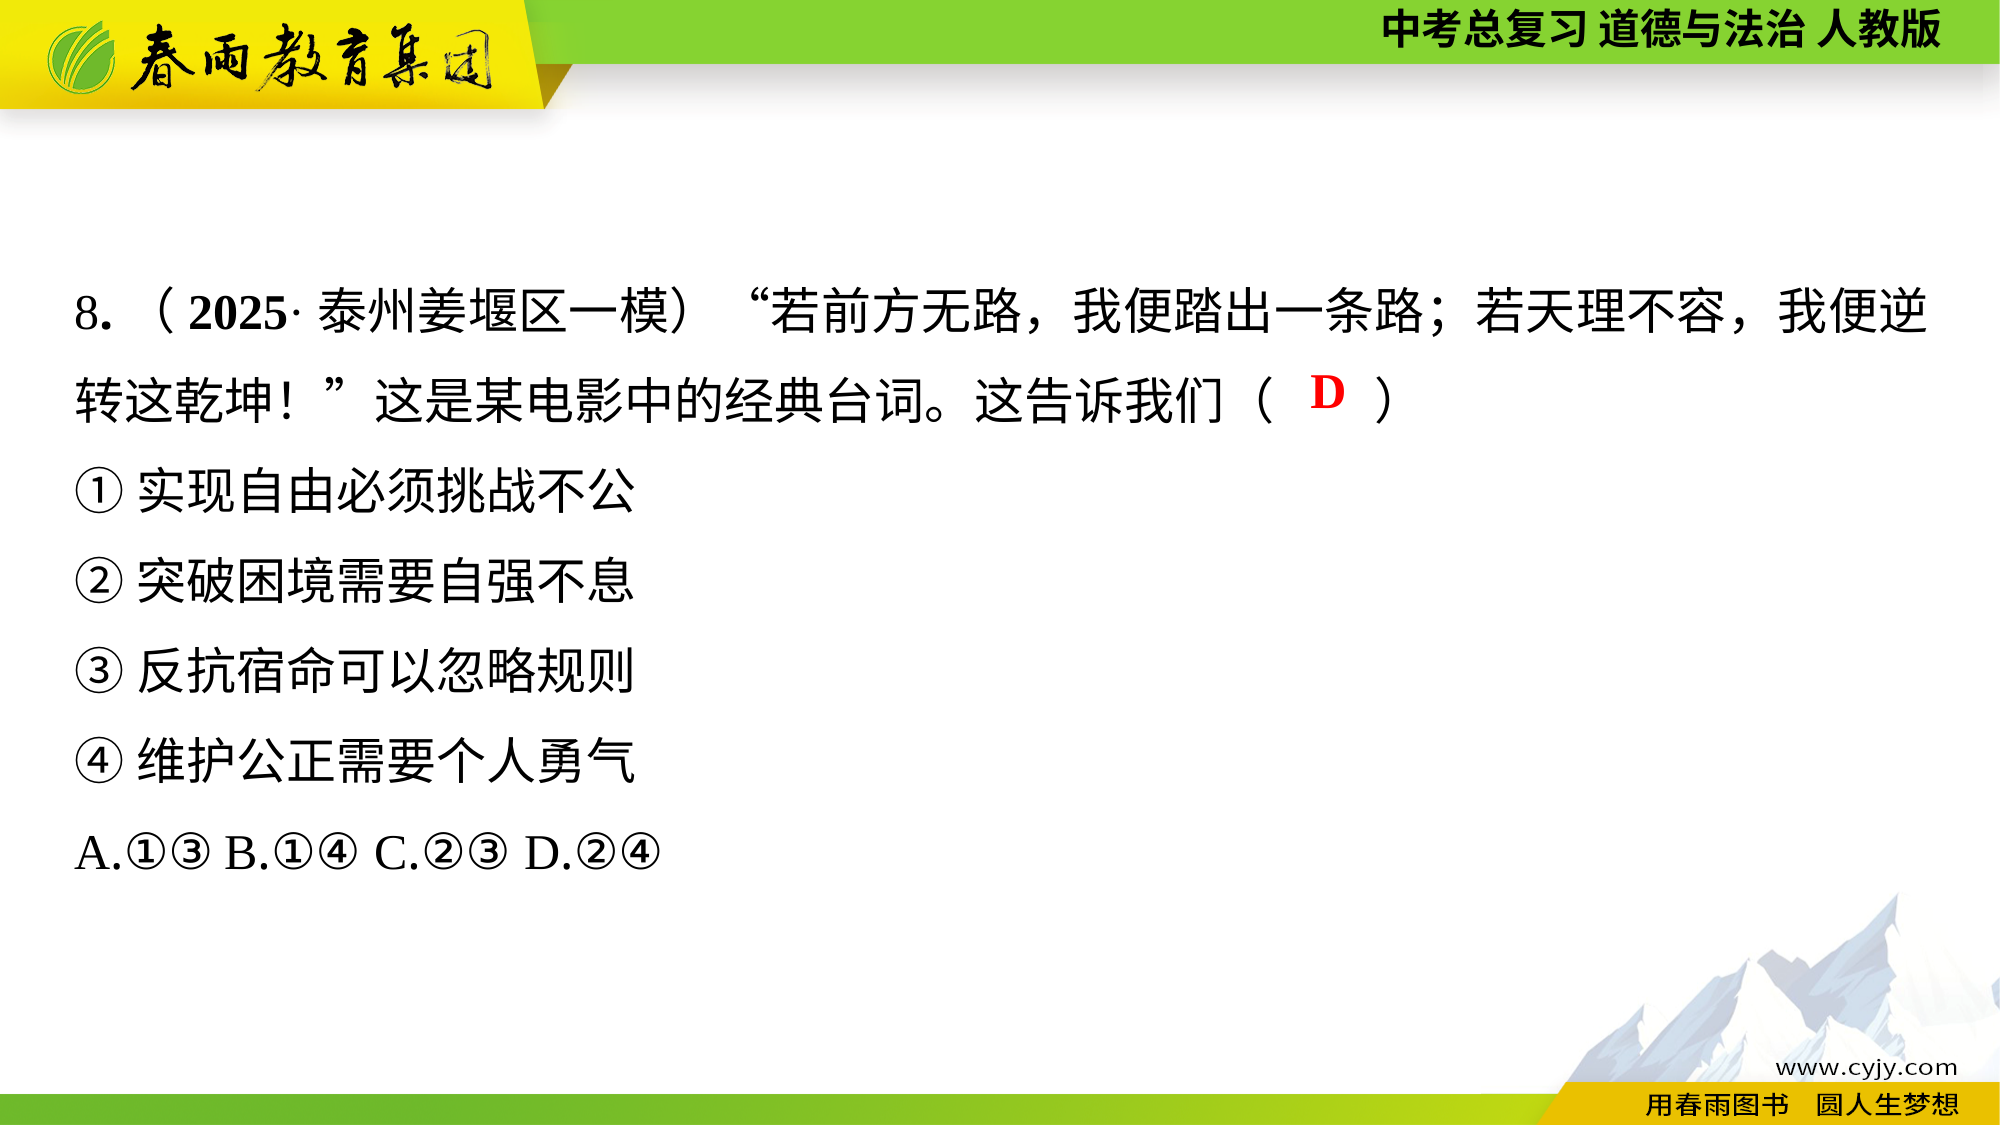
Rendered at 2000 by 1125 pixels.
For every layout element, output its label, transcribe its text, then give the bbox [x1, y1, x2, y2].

list 8.（2025·泰州姜堰区一模）“若前方无路，我便踏出一条路；若天理不容，我便逆转这乾坤！”这是某电影中的经典台词。这告诉我们（ ） ①实现自由必须挑战不公 ②突破困境需要自强不息 ③反抗宿命可以忽略规则 ④维护公正需要个人勇气 A.①③ B.①④ C.②③ D.②④ [59, 241, 1944, 882]
picture [0, 0, 2000, 1125]
text_box D [1295, 350, 1362, 426]
